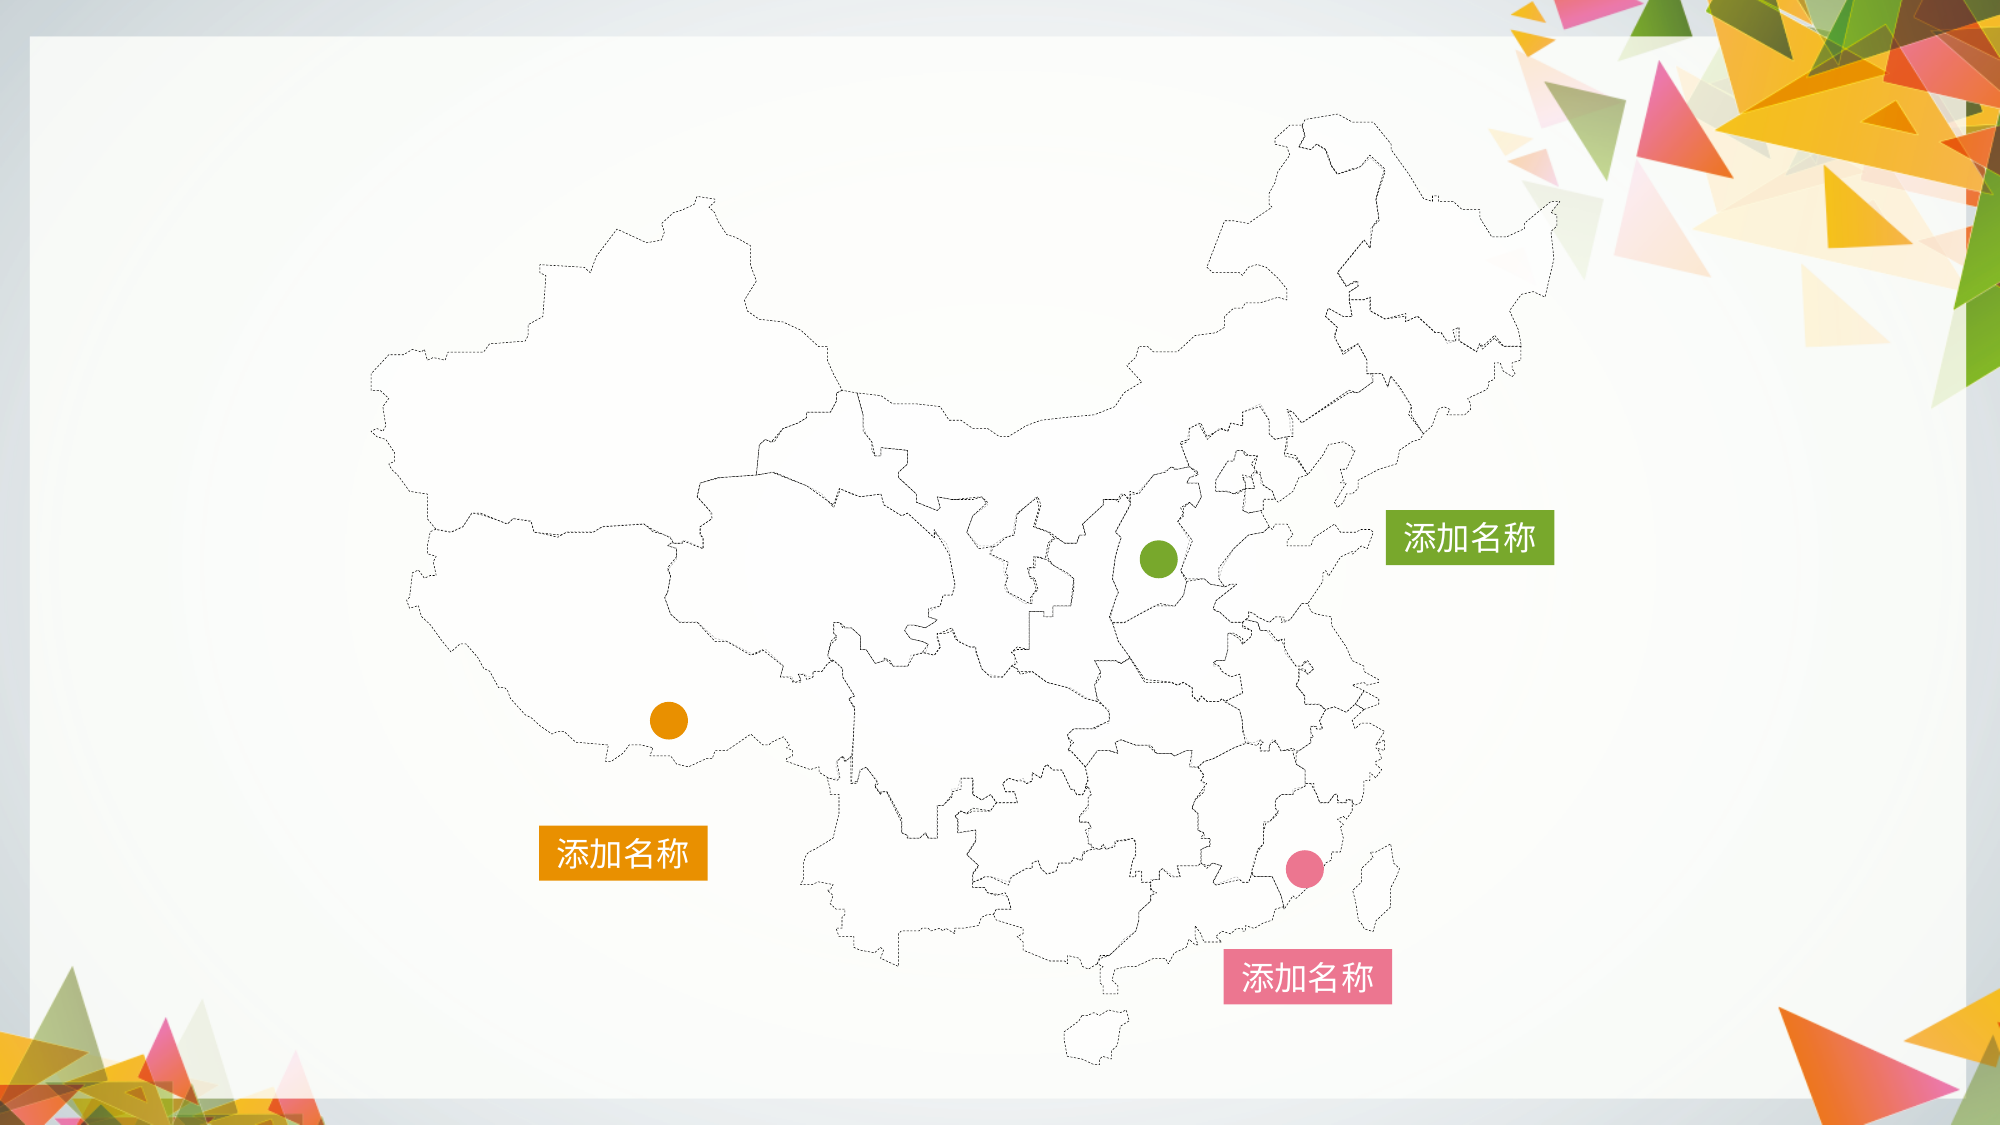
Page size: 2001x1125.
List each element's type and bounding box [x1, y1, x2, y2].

picture [0, 0, 2000, 1125]
text_box [371, 114, 1560, 1065]
